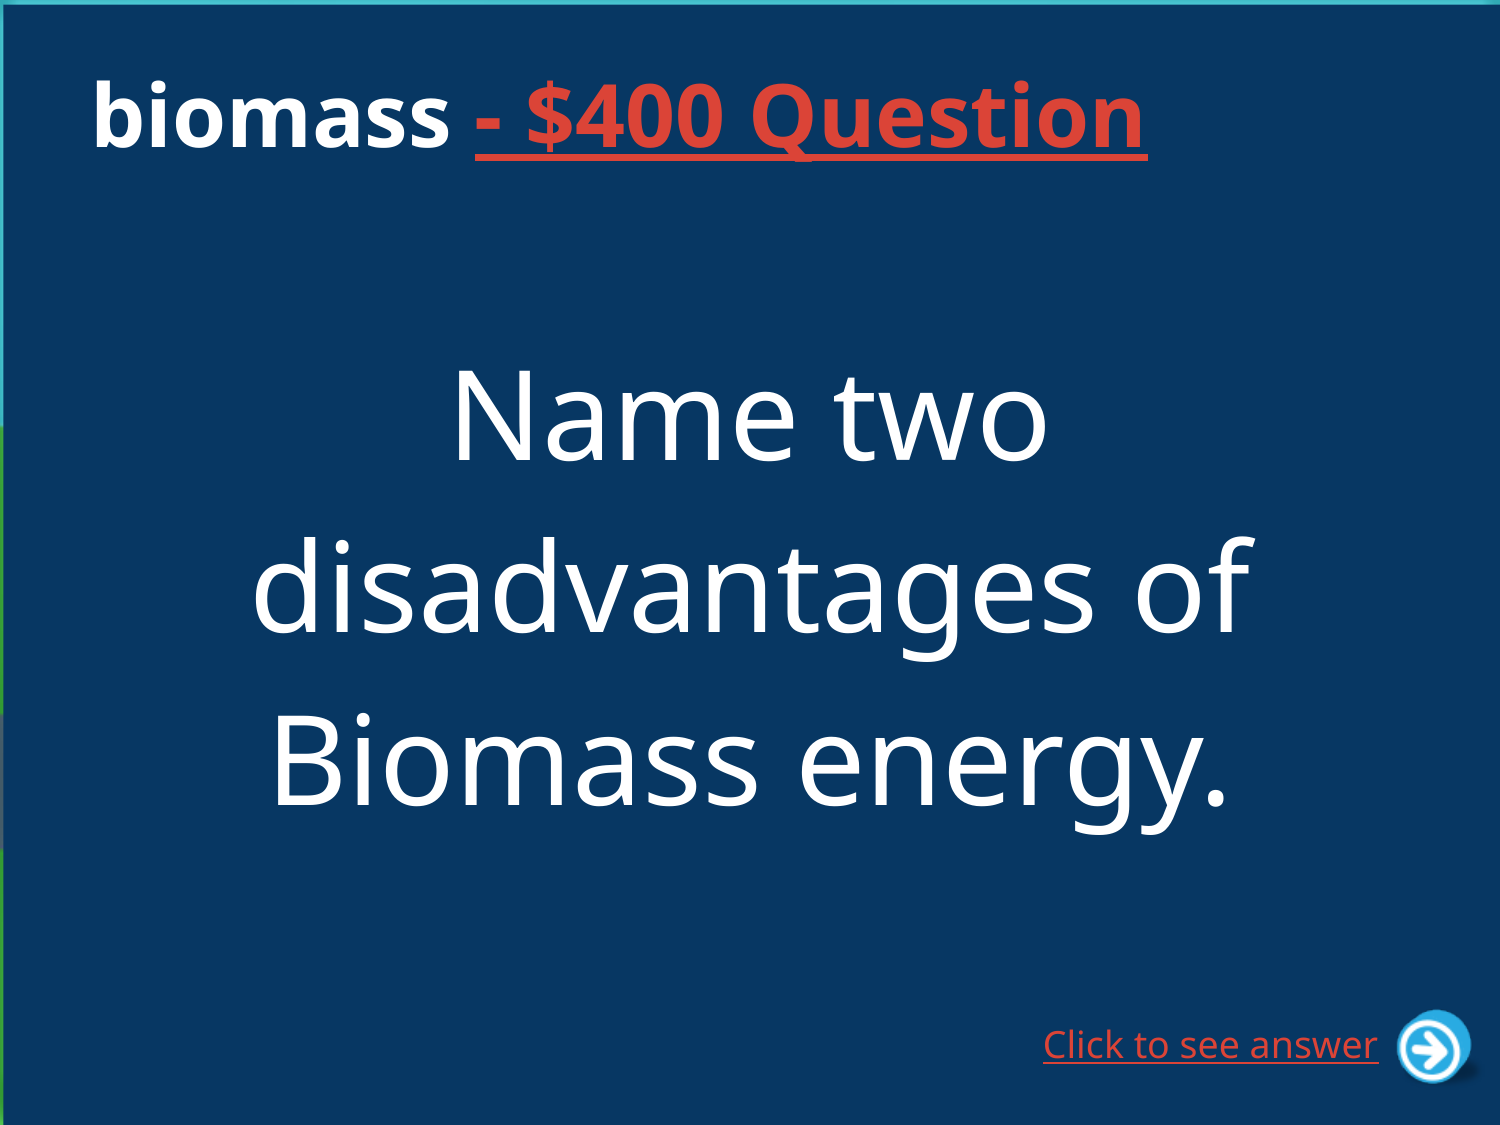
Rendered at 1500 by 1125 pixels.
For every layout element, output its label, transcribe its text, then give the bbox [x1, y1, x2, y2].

list Name two disadvantages of Biomass energy. [75, 169, 1425, 976]
picture [0, 0, 1500, 1125]
title biomass - $400 Question [75, 45, 1425, 169]
text_box [3, 4, 1500, 1125]
picture [1384, 996, 1485, 1097]
text_box Click to see answer [984, 985, 1438, 1109]
